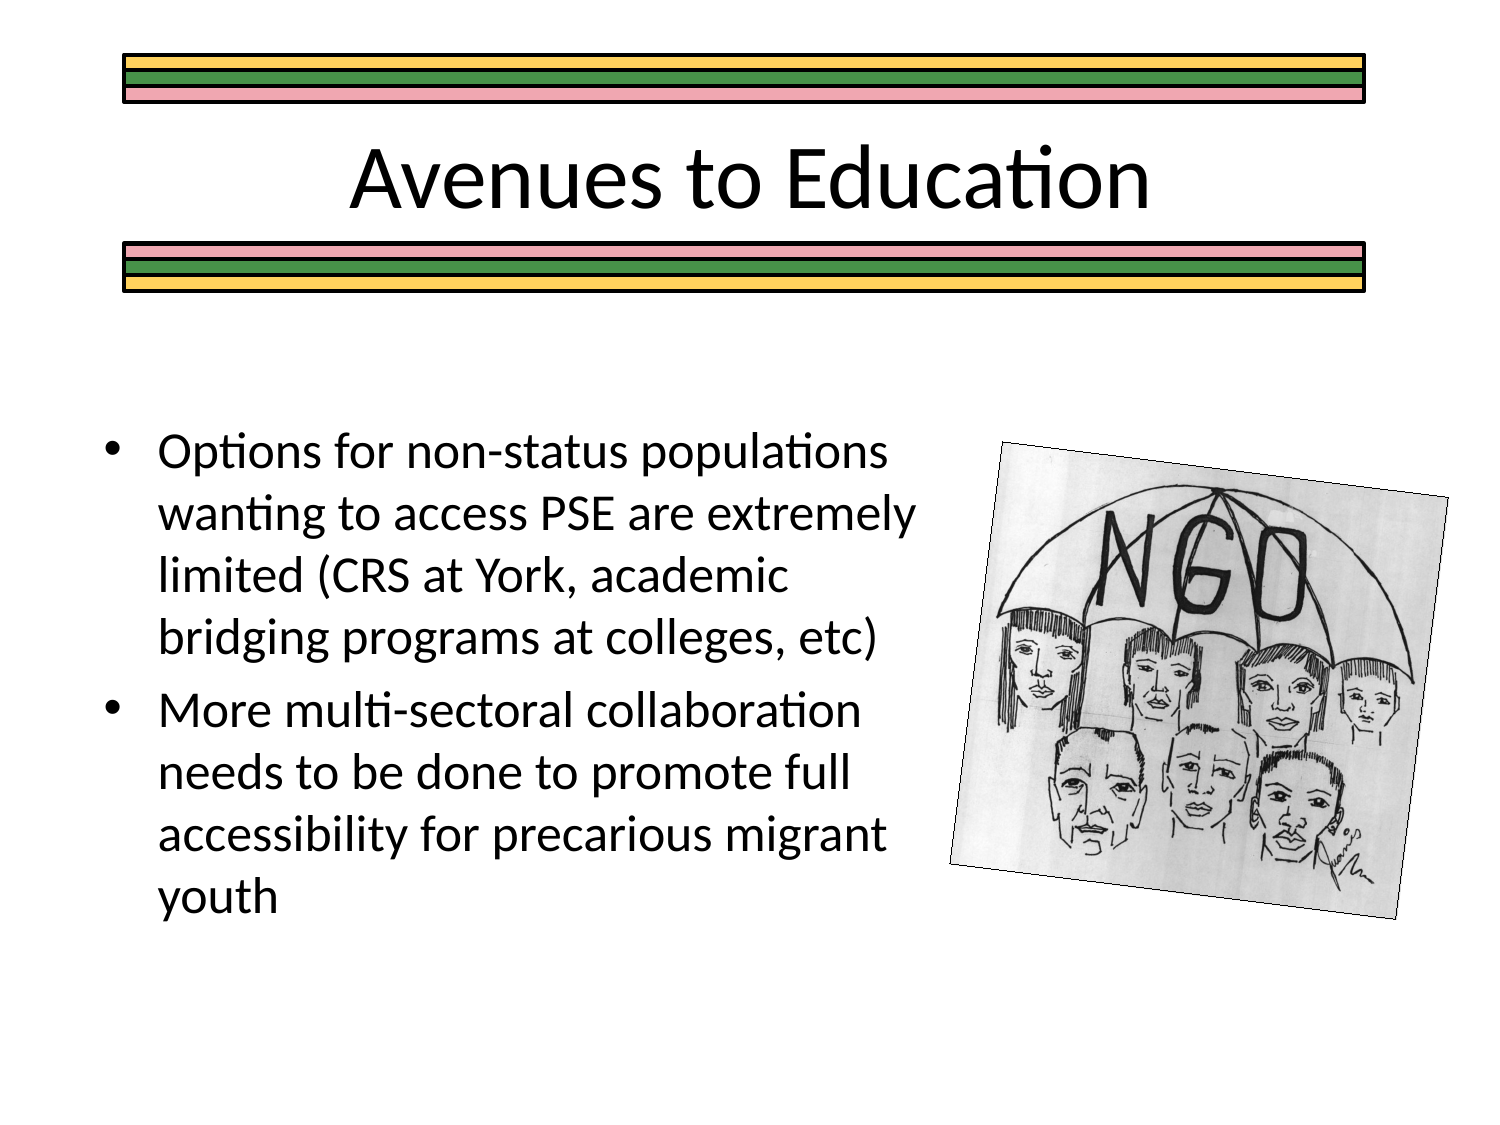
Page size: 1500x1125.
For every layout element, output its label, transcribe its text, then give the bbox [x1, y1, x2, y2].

list Options for non-status populations wanting to access PSE are extremely limited (CRS at York, academic bridging programs at colleges, etc) More multi-sectoral collaboration needs to be done to promote full accessibility for precarious migrant youth [88, 408, 939, 988]
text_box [123, 243, 1365, 291]
title Avenues to Education [76, 78, 1427, 266]
picture [951, 443, 1449, 920]
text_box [123, 54, 1365, 102]
